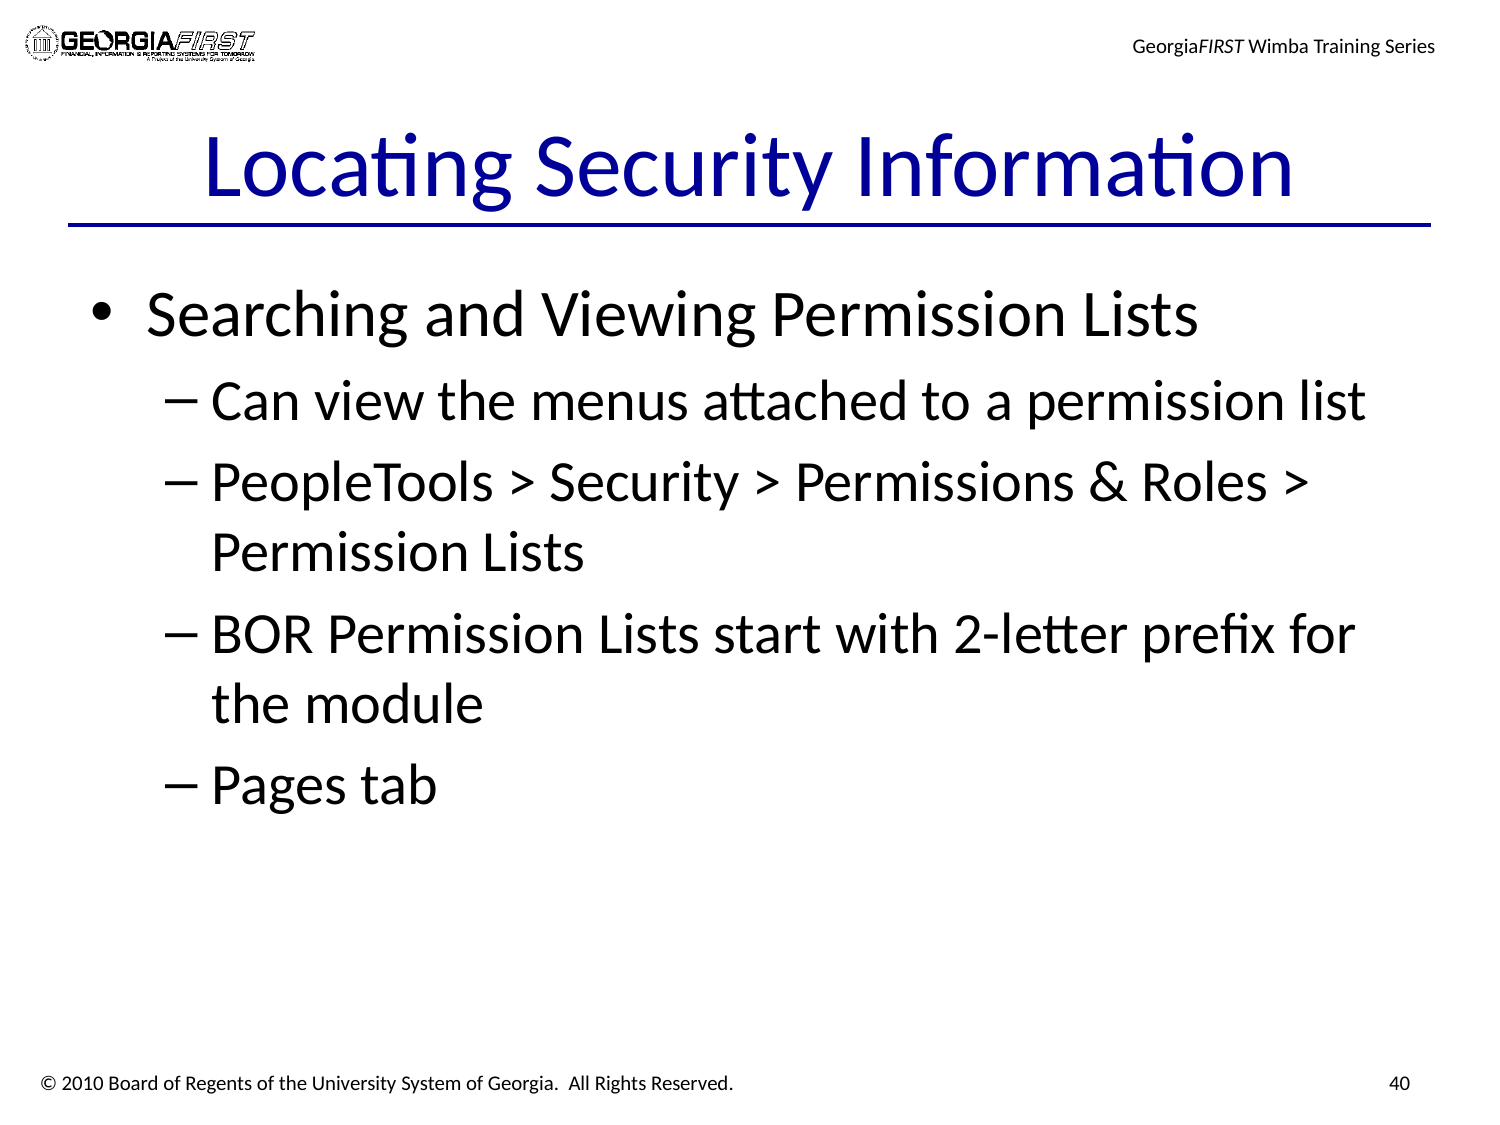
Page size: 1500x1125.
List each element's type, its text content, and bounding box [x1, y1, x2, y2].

title Locating Security Information [75, 87, 1425, 233]
picture [24, 24, 255, 63]
list Searching and Viewing Permission Lists Can view the menus attached to a permission list PeopleTools > Security > Permissions & Roles > Permission Lists BOR Permission Lists start with 2-letter prefix for the module Pages tab [75, 262, 1425, 1005]
